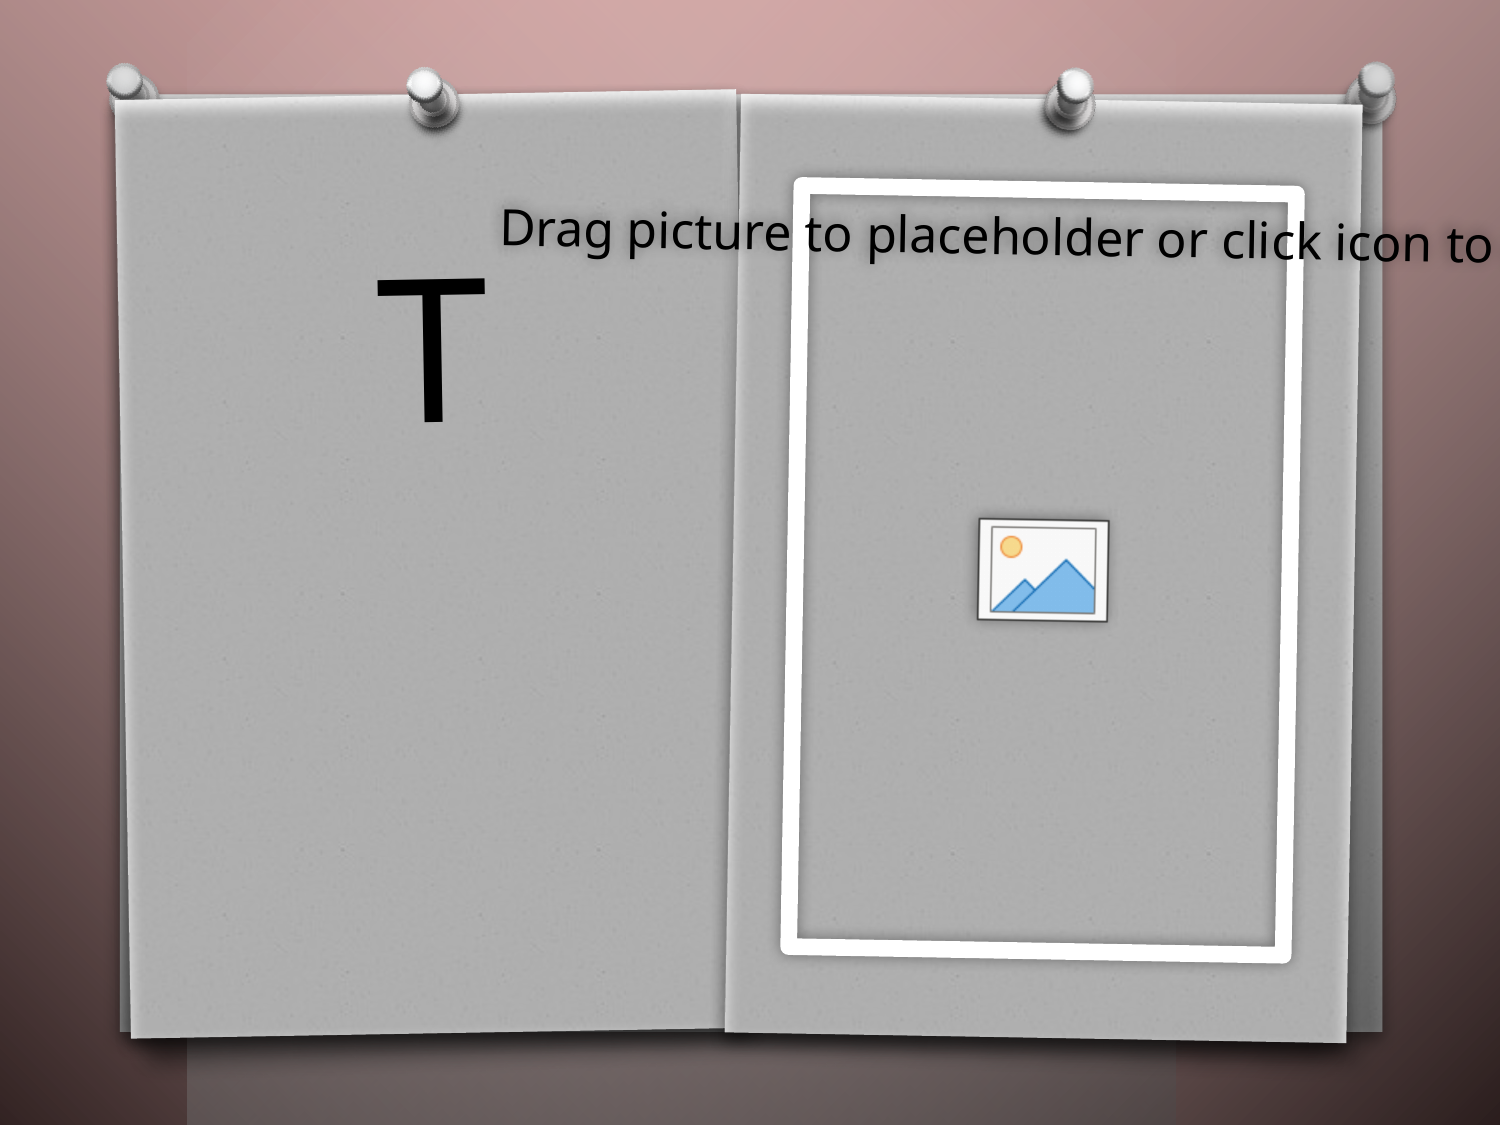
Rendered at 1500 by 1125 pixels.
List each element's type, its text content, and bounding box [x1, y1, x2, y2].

title T [179, 222, 687, 475]
picture [803, 197, 1282, 943]
picture [1016, 41, 1138, 162]
picture [375, 33, 497, 157]
